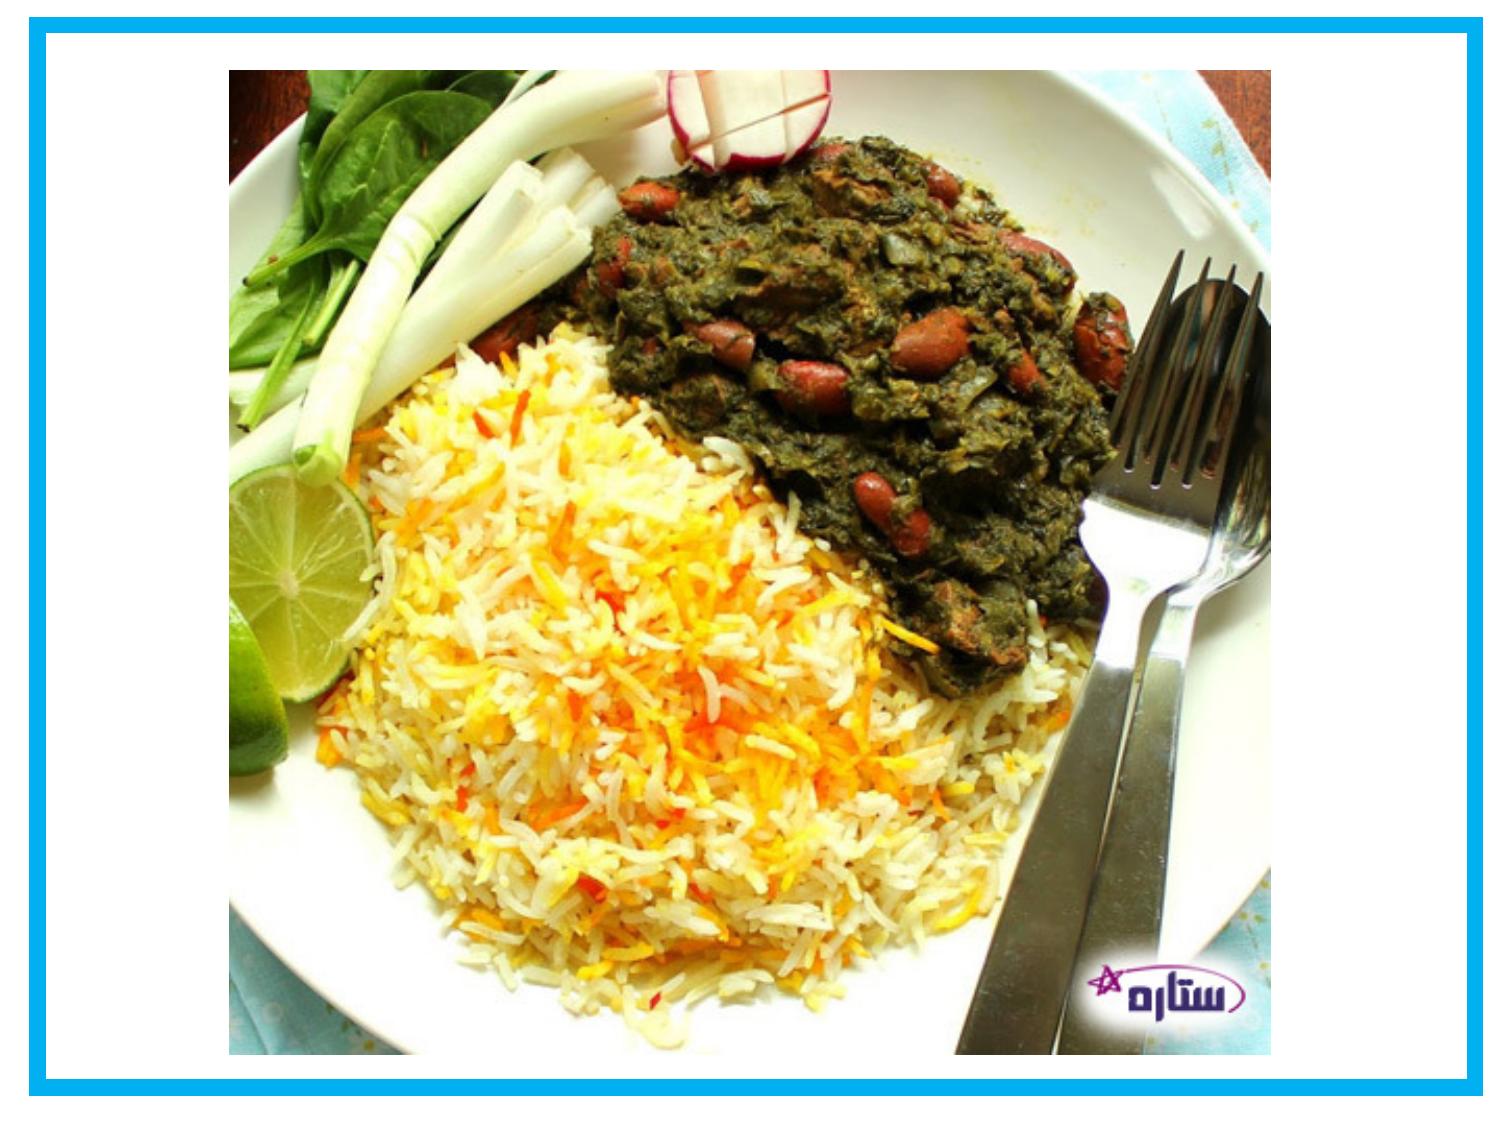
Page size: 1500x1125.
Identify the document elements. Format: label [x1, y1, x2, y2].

text_box [37, 24, 1475, 1088]
picture [228, 70, 1272, 1055]
